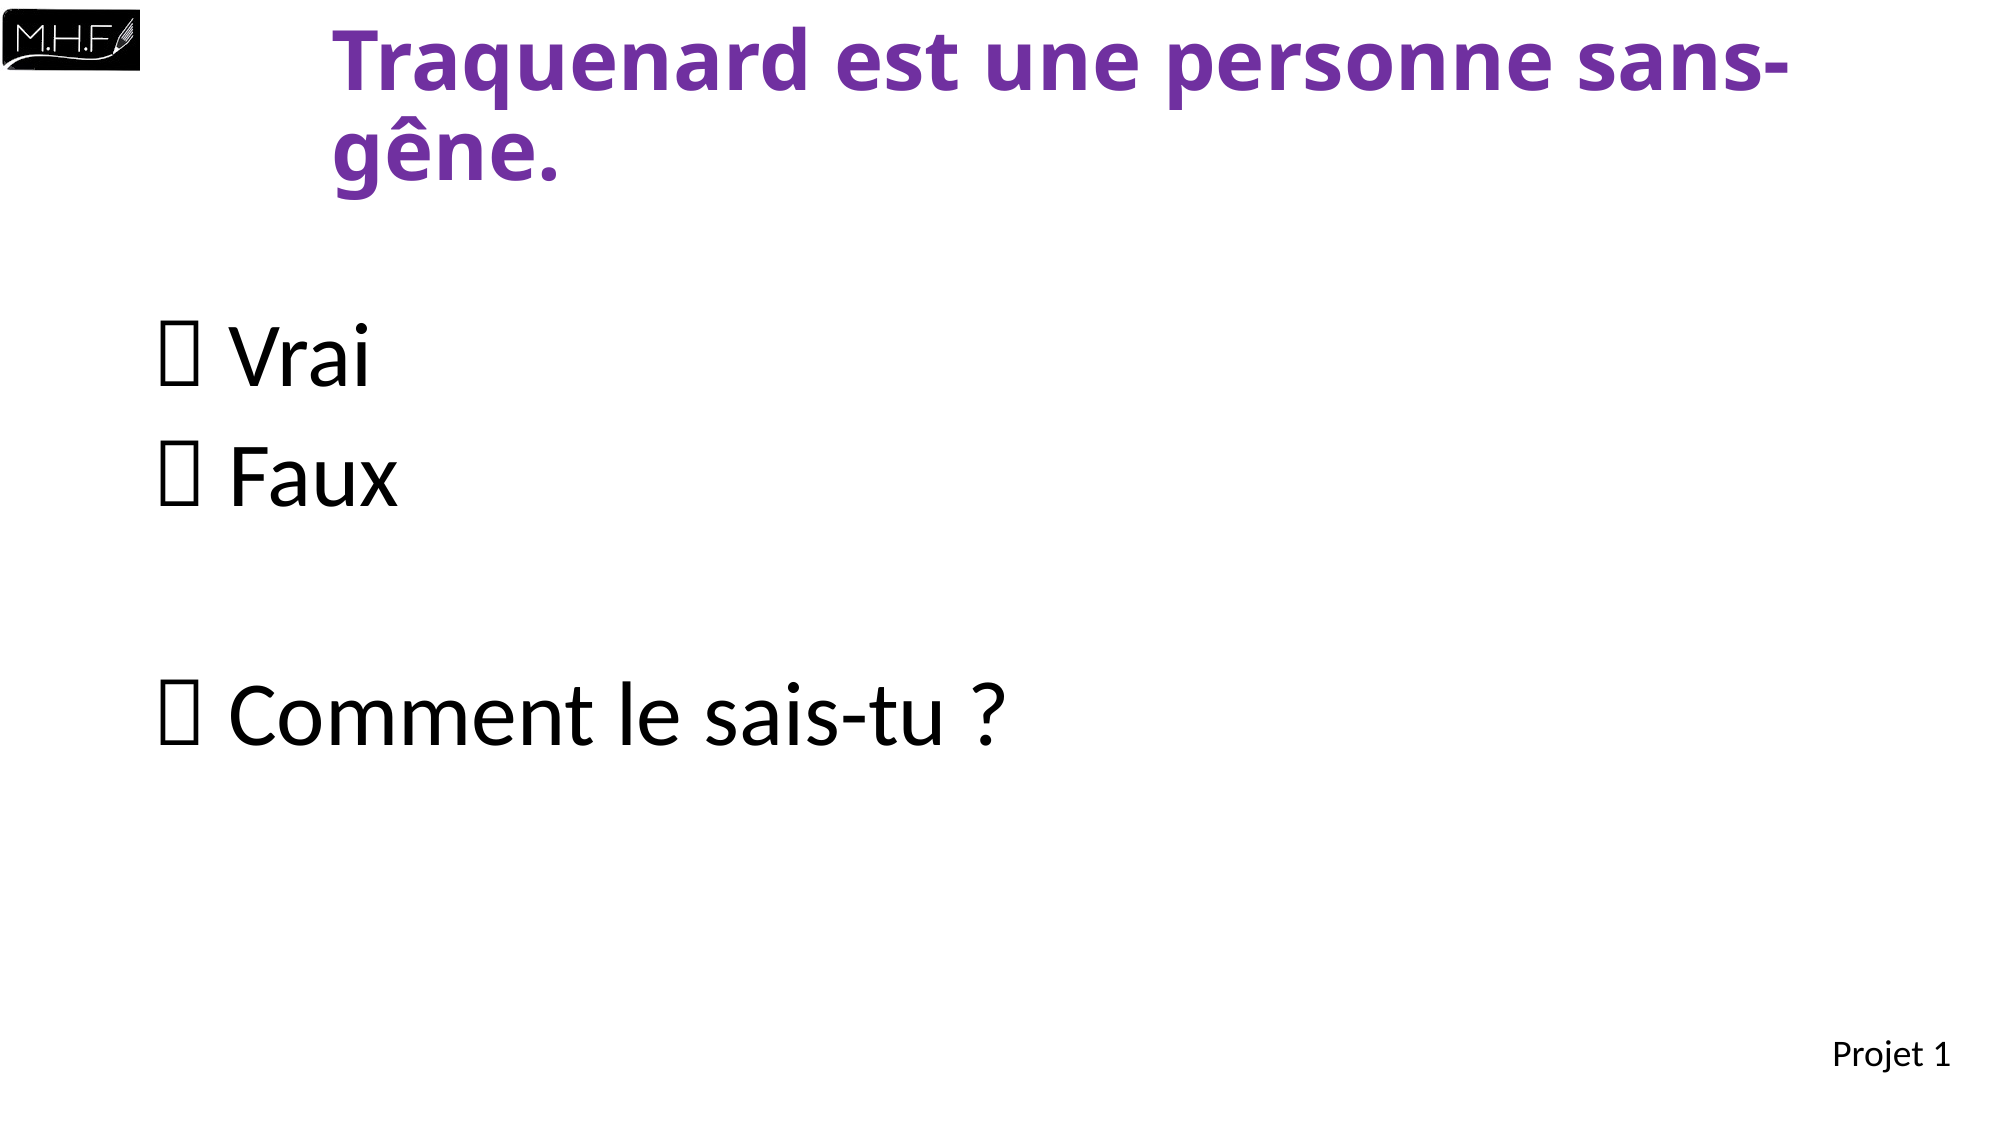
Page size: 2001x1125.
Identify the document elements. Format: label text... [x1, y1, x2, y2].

picture [0, 7, 140, 74]
title Traquenard est une personne sans-gêne. [316, 0, 1863, 218]
text_box Projet 1 [1362, 1021, 1967, 1082]
list  Vrai  Faux  Comment le sais-tu ? [137, 299, 1863, 1014]
